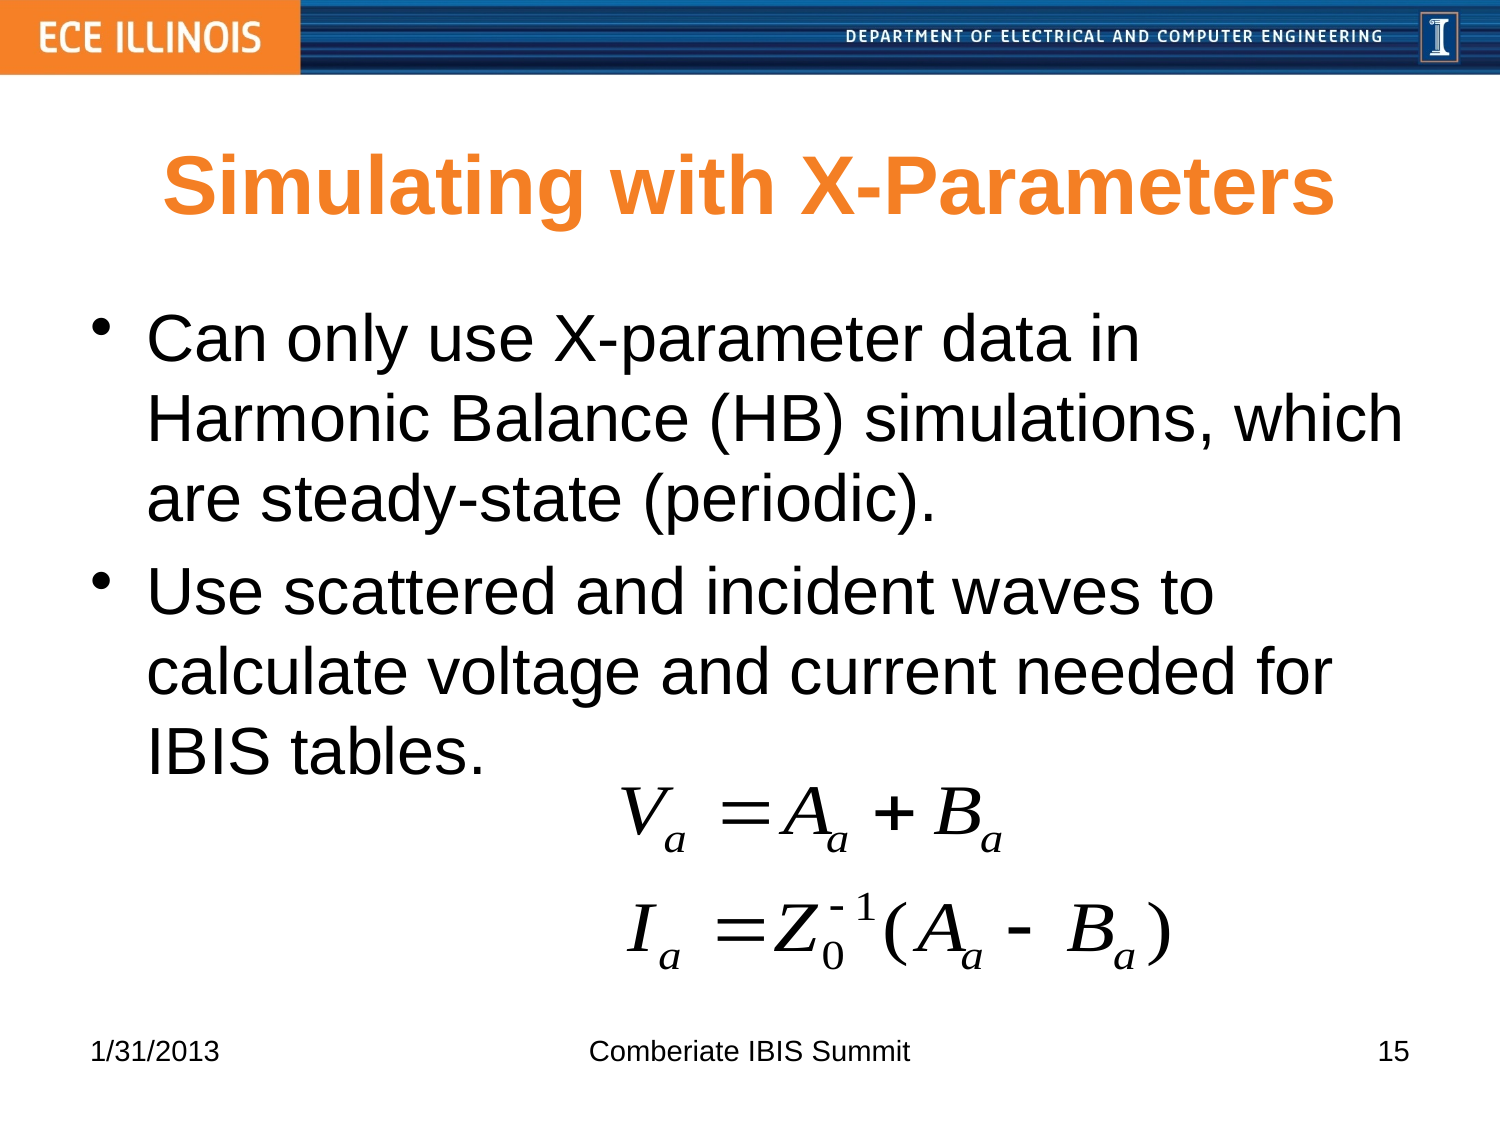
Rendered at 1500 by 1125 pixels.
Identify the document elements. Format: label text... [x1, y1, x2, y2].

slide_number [74, 1024, 426, 1103]
title Simulating with X-Parameters [75, 87, 1425, 275]
slide_number 15 [1074, 1024, 1426, 1103]
picture [0, 0, 1500, 1125]
list Can only use X-parameter data in Harmonic Balance (HB) simulations, which are steady-state (periodic). Use scattered and incident waves to calculate voltage and current needed for IBIS tables. [75, 287, 1425, 813]
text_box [612, 762, 1187, 988]
footer Comberiate IBIS Summit [512, 1024, 988, 1103]
